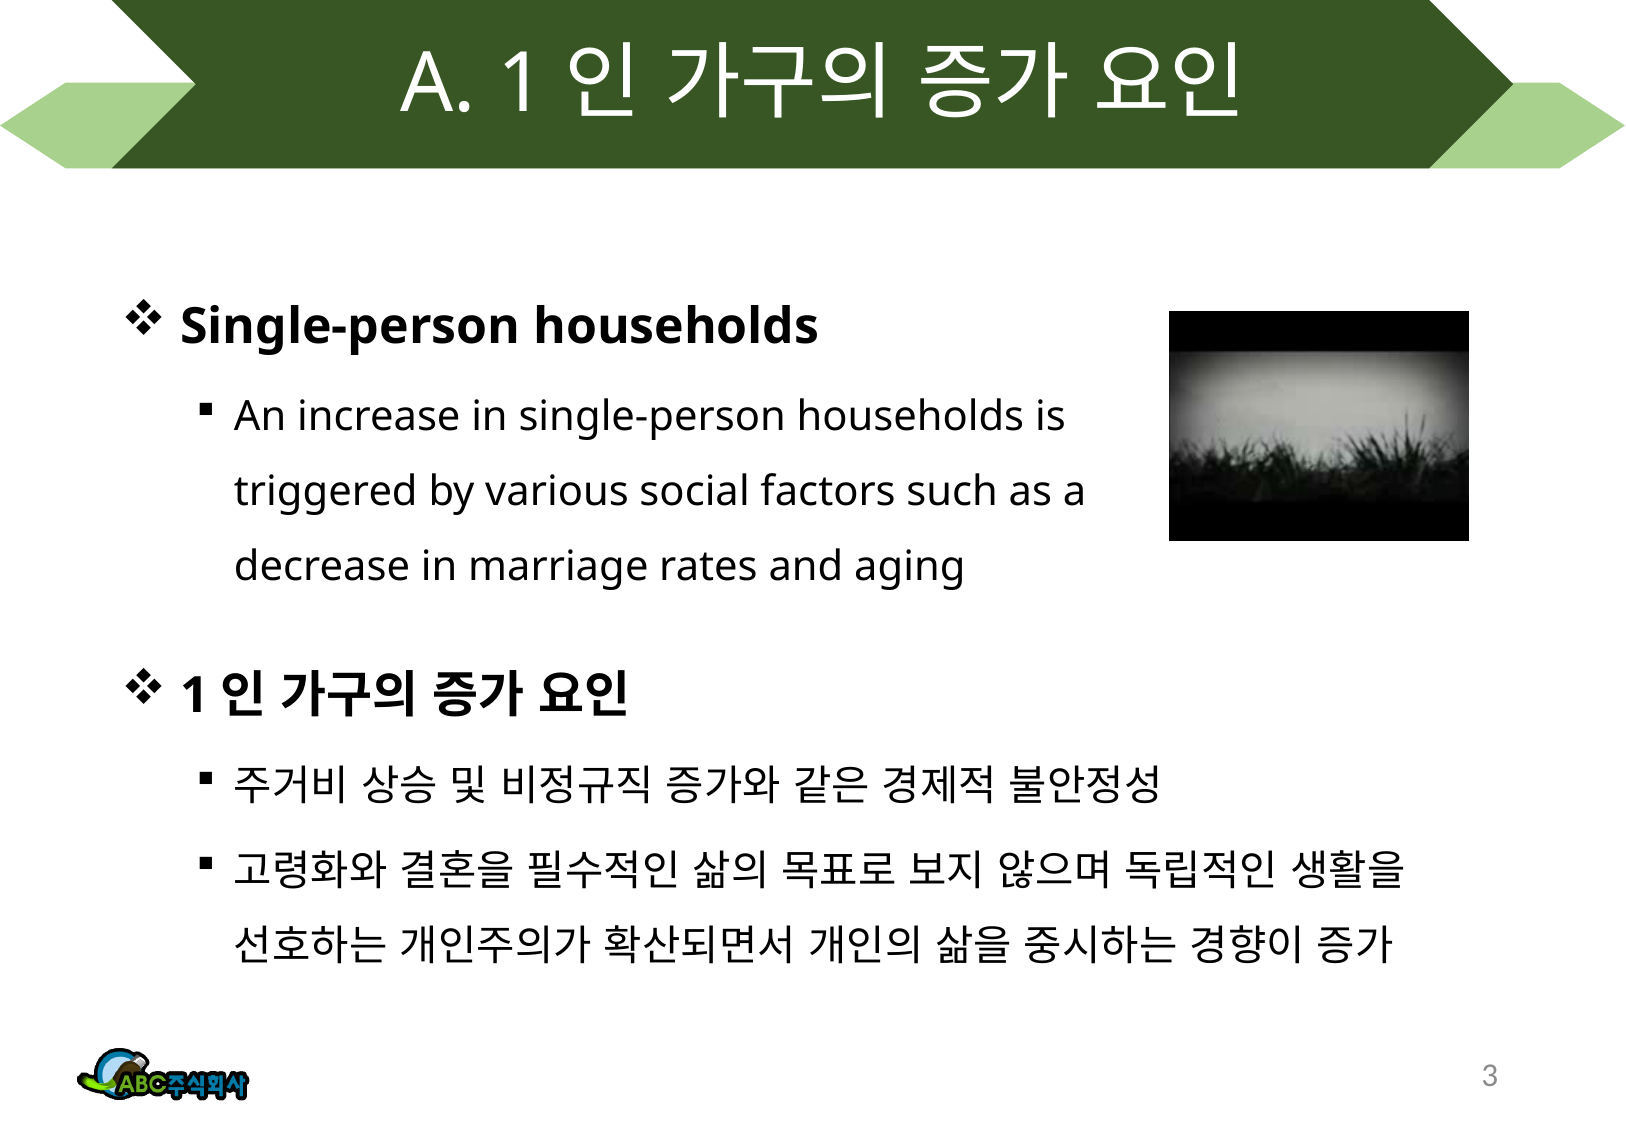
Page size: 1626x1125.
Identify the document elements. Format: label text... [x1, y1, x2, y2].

slide_number 3 [1147, 1042, 1514, 1103]
text_box Single-person households An increase in single-person households is triggered by various social factors such as a decrease in marriage rates and aging [106, 256, 1123, 585]
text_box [1168, 310, 1469, 542]
picture [69, 1042, 254, 1104]
list 1인 가구의 증가 요인 주거비 상승 및 비정규직 증가와 같은 경제적 불안정성 고령화와 결혼을 필수적인 삶의 목표로 보지 않으며 독립적인 생활을 선호하는 개인주의가 확산되면서 개인의 삶을 중시하는 경향이 증가 [106, 625, 1576, 980]
title A. 1인 가구의 증가 요인 [0, 0, 1625, 169]
